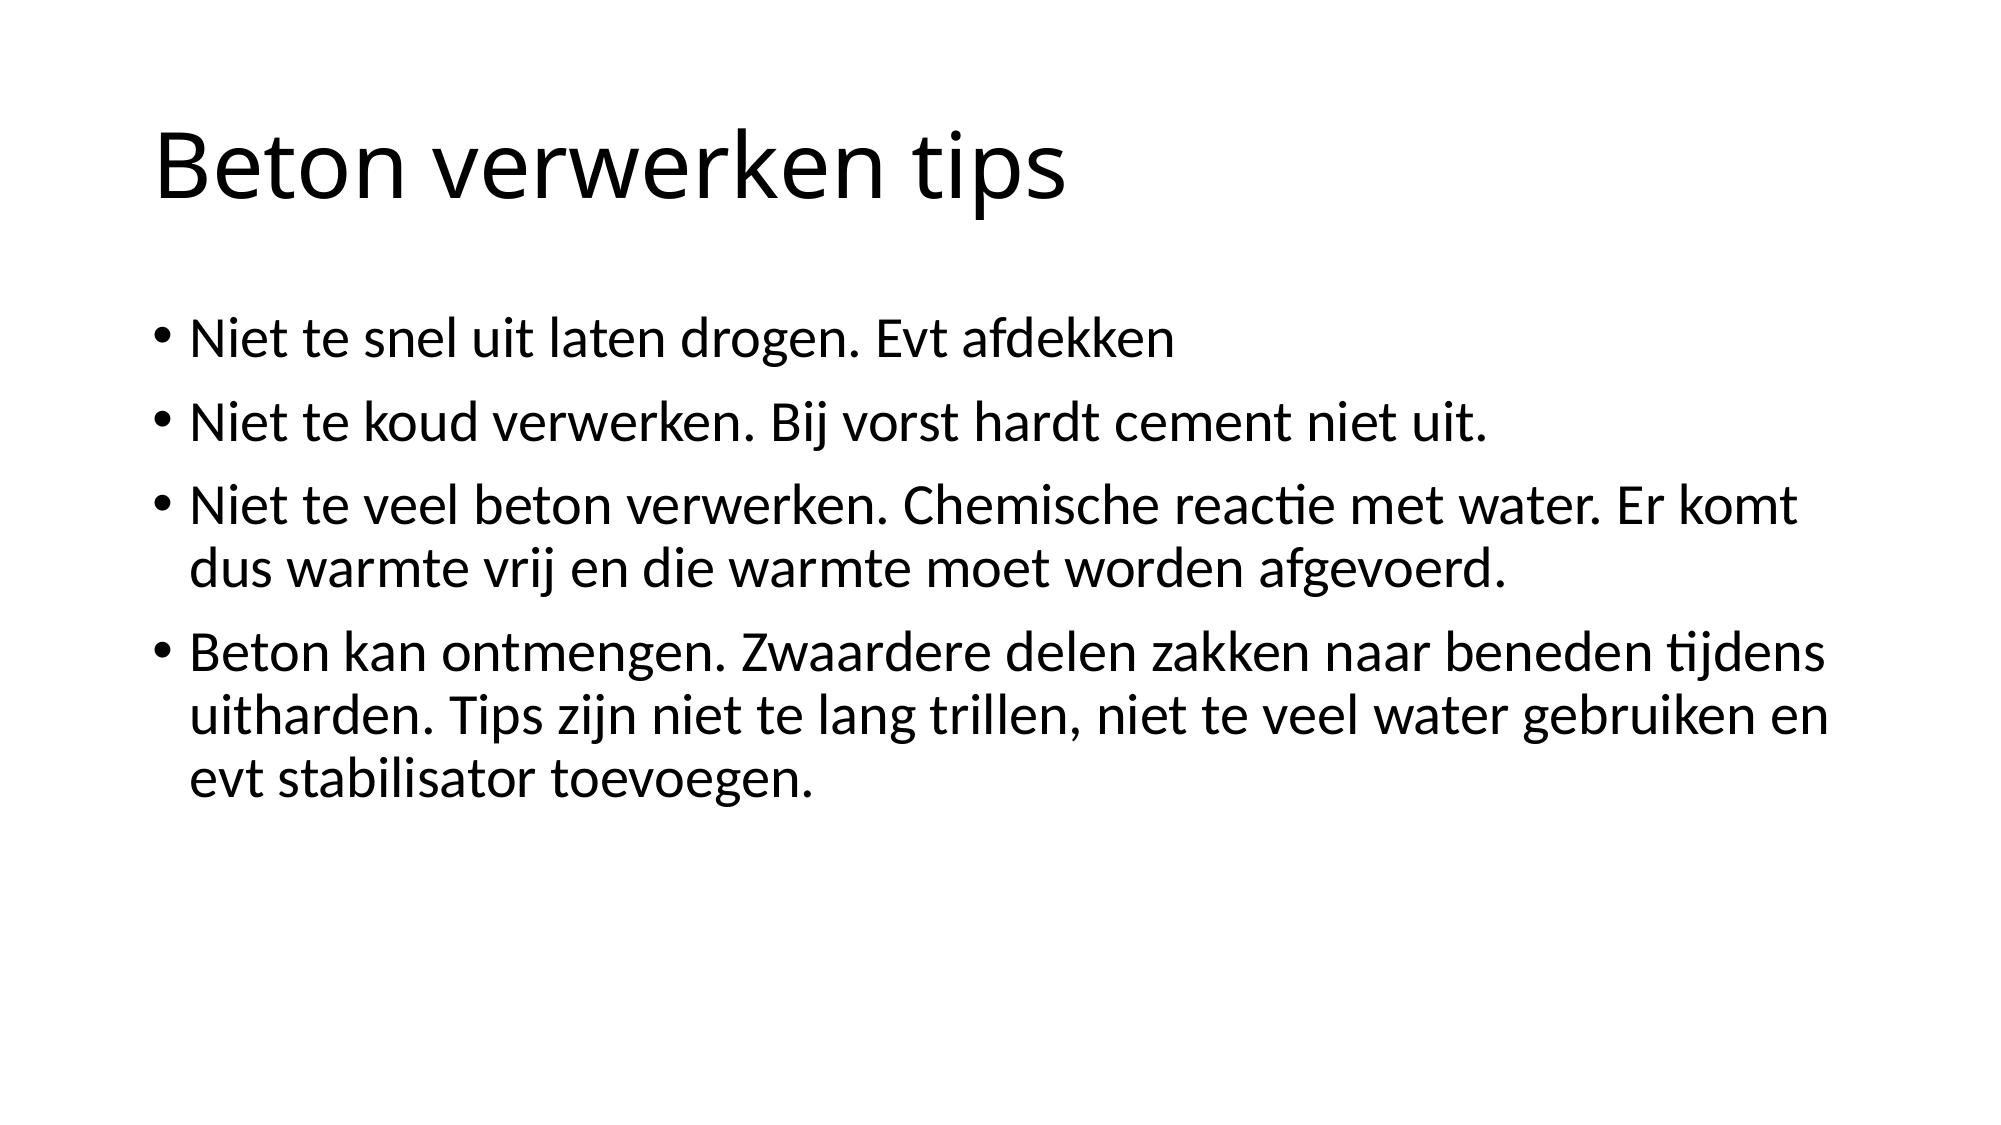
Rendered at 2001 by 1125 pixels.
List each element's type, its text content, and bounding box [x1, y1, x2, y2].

list Niet te snel uit laten drogen. Evt afdekken Niet te koud verwerken. Bij vorst hardt cement niet uit. Niet te veel beton verwerken. Chemische reactie met water. Er komt dus warmte vrij en die warmte moet worden afgevoerd. Beton kan ontmengen. Zwaardere delen zakken naar beneden tijdens uitharden. Tips zijn niet te lang trillen, niet te veel water gebruiken en evt stabilisator toevoegen. [137, 299, 1863, 1014]
title Beton verwerken tips [137, 59, 1863, 278]
